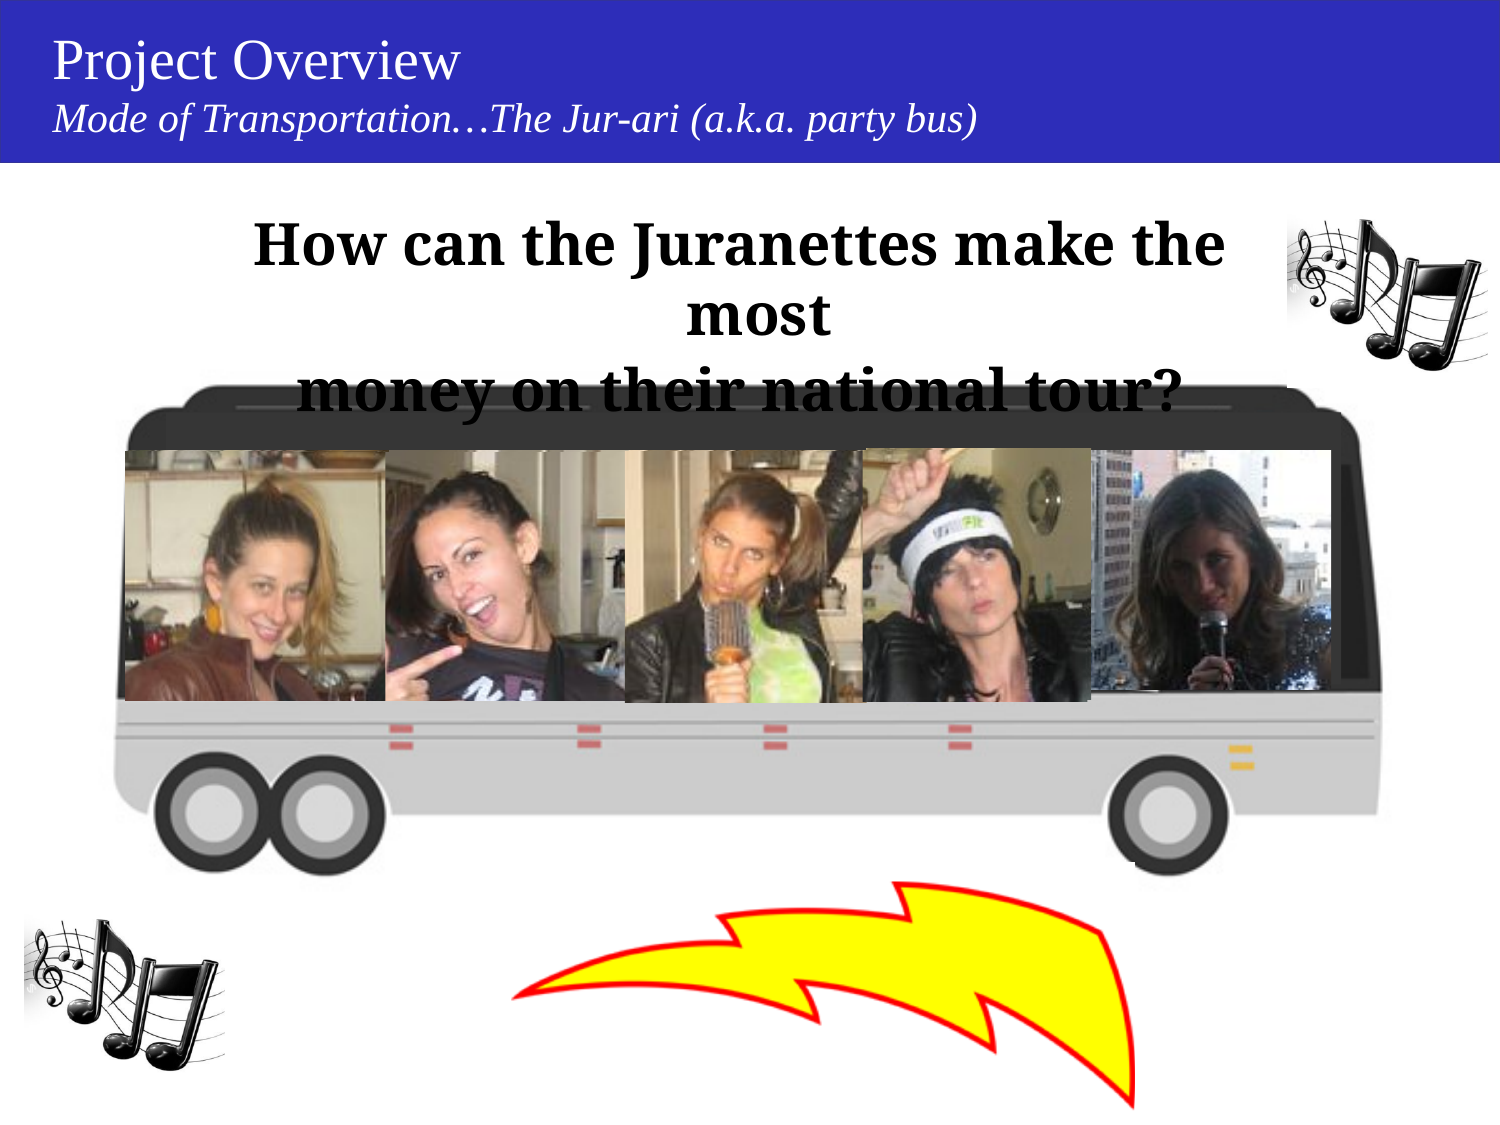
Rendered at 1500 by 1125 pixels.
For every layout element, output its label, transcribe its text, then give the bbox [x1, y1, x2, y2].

title Project Overview Mode of Transportation…The Jur-ari (a.k.a. party bus) [37, 12, 1313, 151]
picture [24, 187, 1488, 1125]
text_box How can the Juranettes make the most money on their national tour? [199, 200, 1263, 335]
